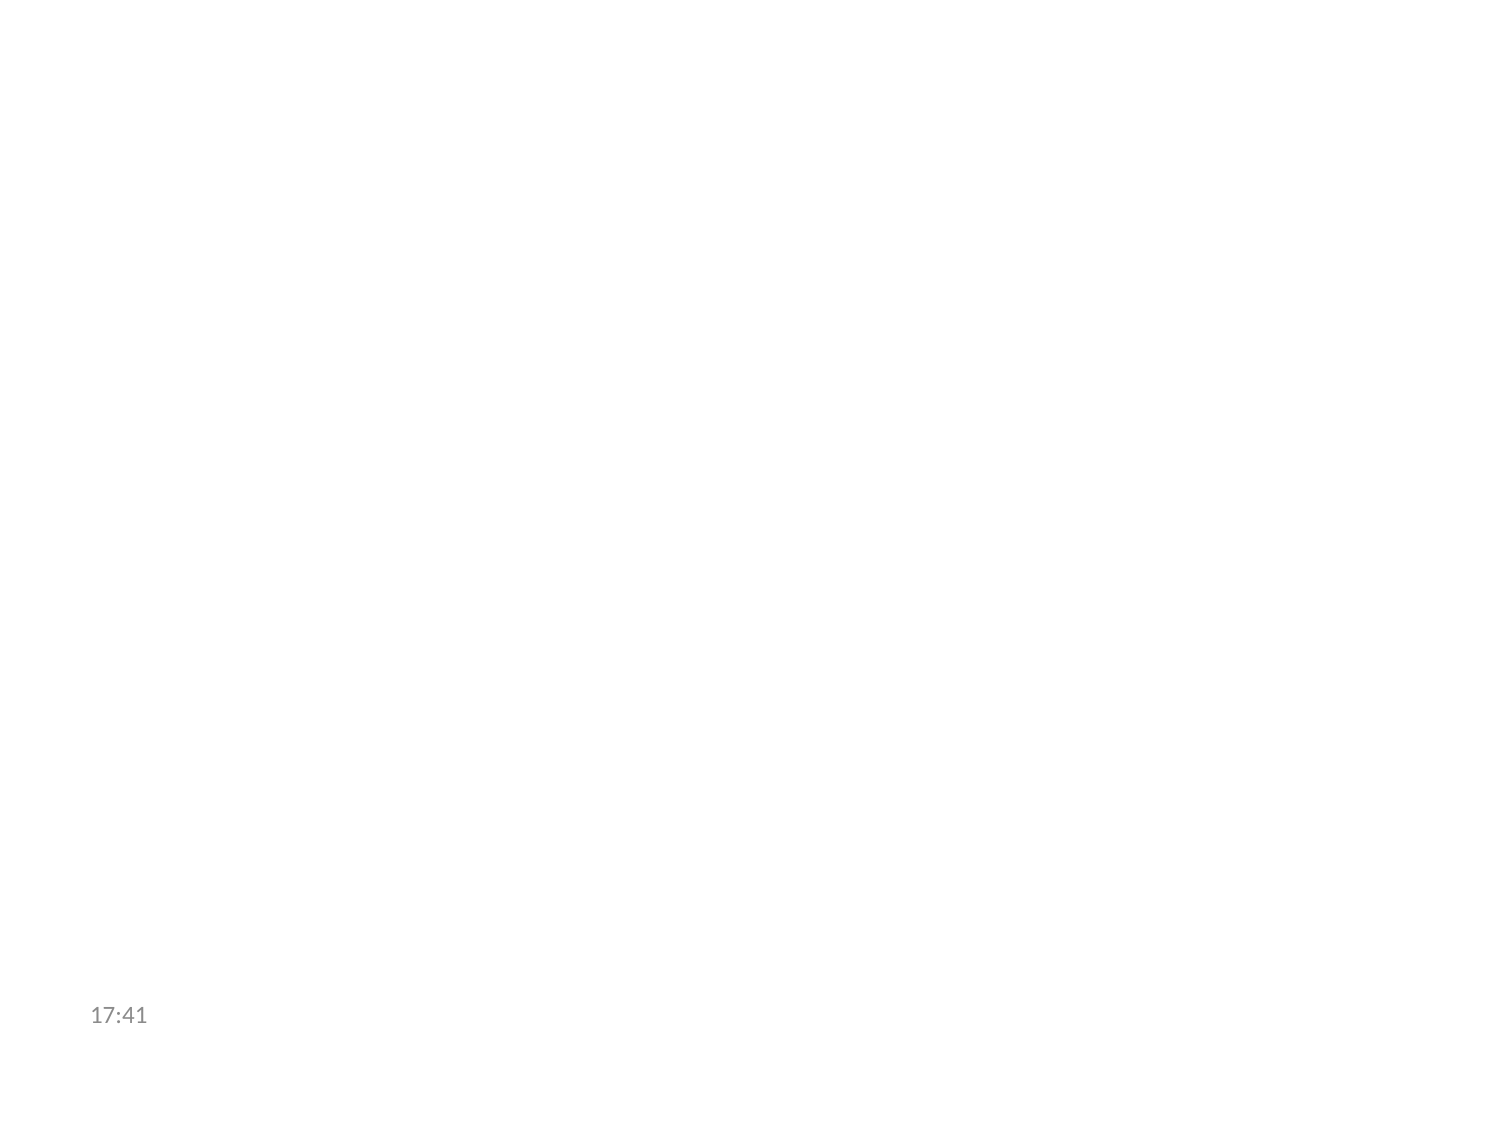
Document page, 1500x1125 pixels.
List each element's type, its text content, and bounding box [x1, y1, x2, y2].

text_box 15:35 [75, 983, 425, 1044]
